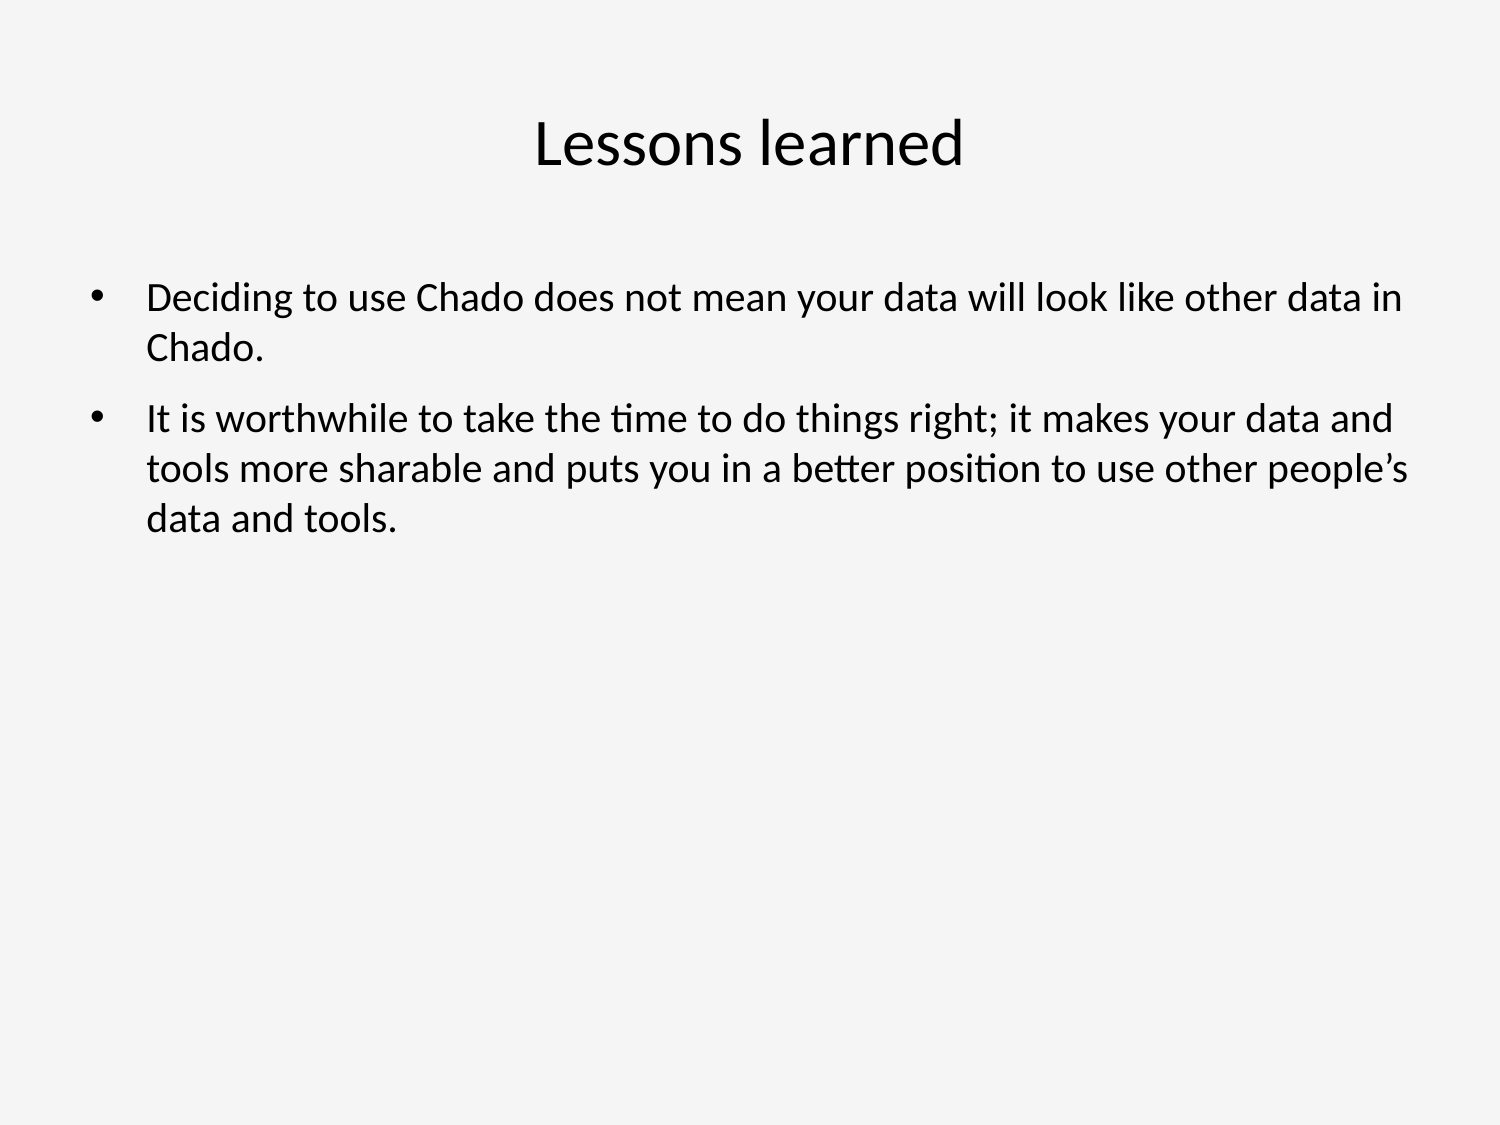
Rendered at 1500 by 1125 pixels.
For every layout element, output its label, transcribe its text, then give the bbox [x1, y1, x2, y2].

list Deciding to use Chado does not mean your data will look like other data in Chado. It is worthwhile to take the time to do things right; it makes your data and tools more sharable and puts you in a better position to use other people’s data and tools. [75, 262, 1425, 1005]
title Lessons learned [75, 45, 1425, 233]
